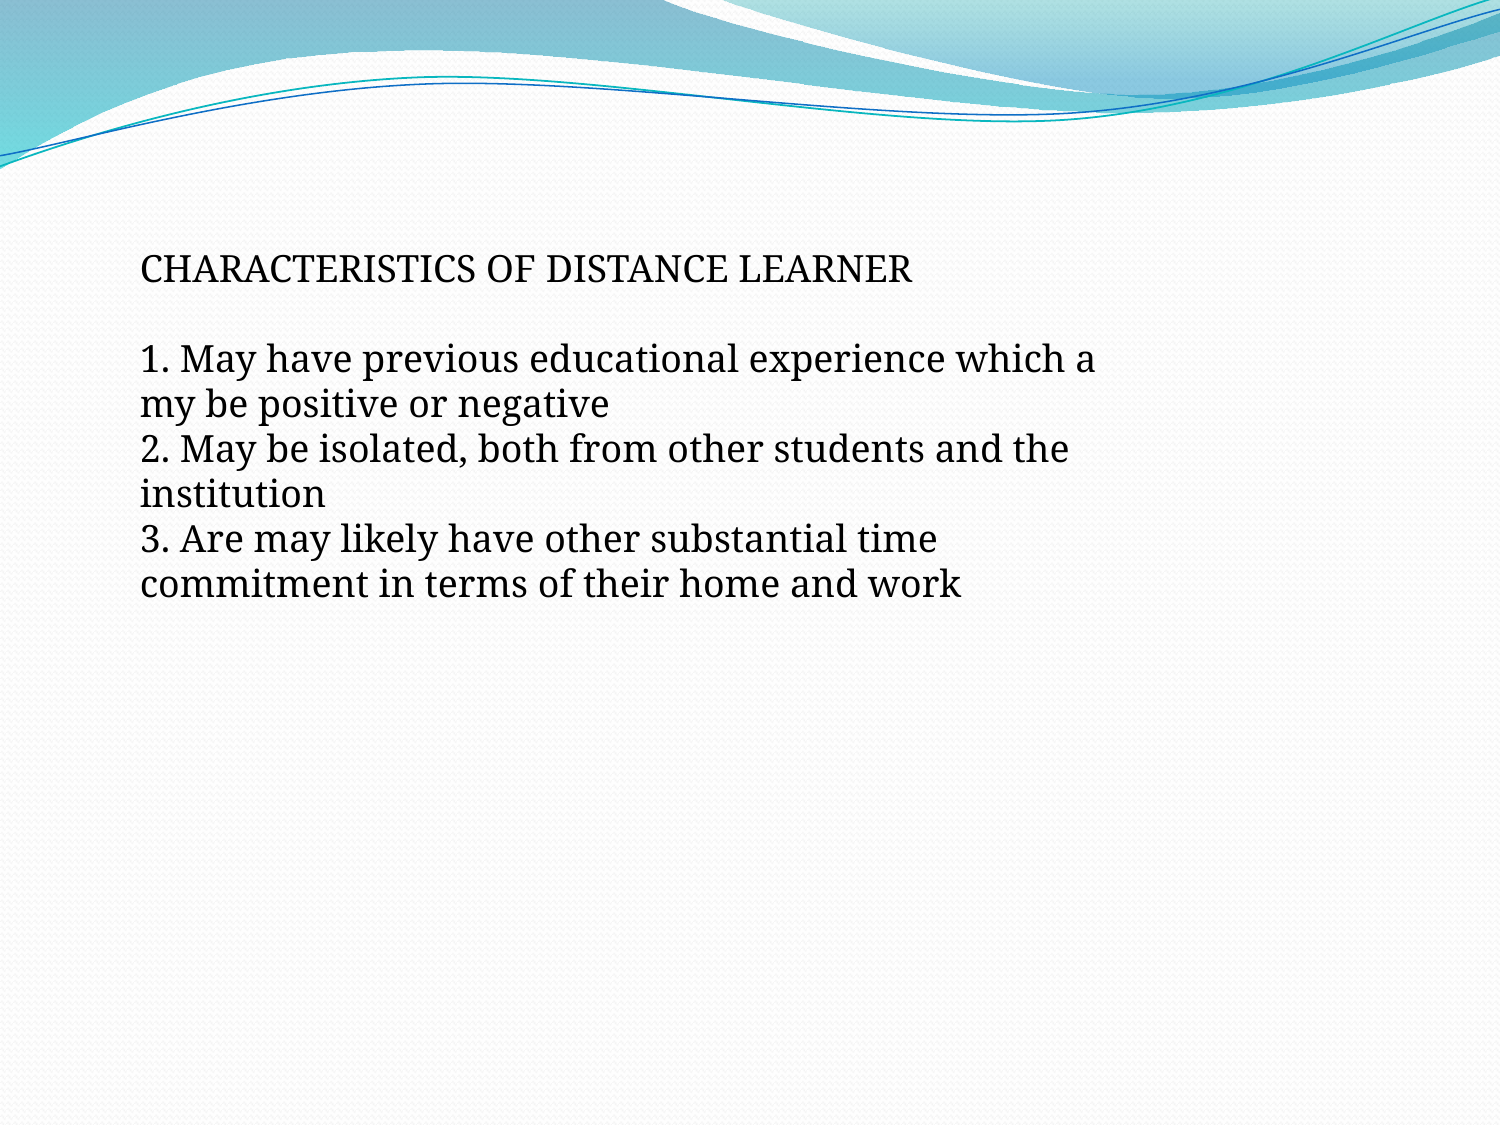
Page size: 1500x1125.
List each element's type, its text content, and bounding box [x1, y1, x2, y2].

text_box CHARACTERISTICS OF DISTANCE LEARNER 1. May have previous educational experience which a my be positive or negative 2. May be isolated, both from other students and the institution 3. Are may likely have other substantial time commitment in terms of their home and work [125, 237, 1125, 613]
